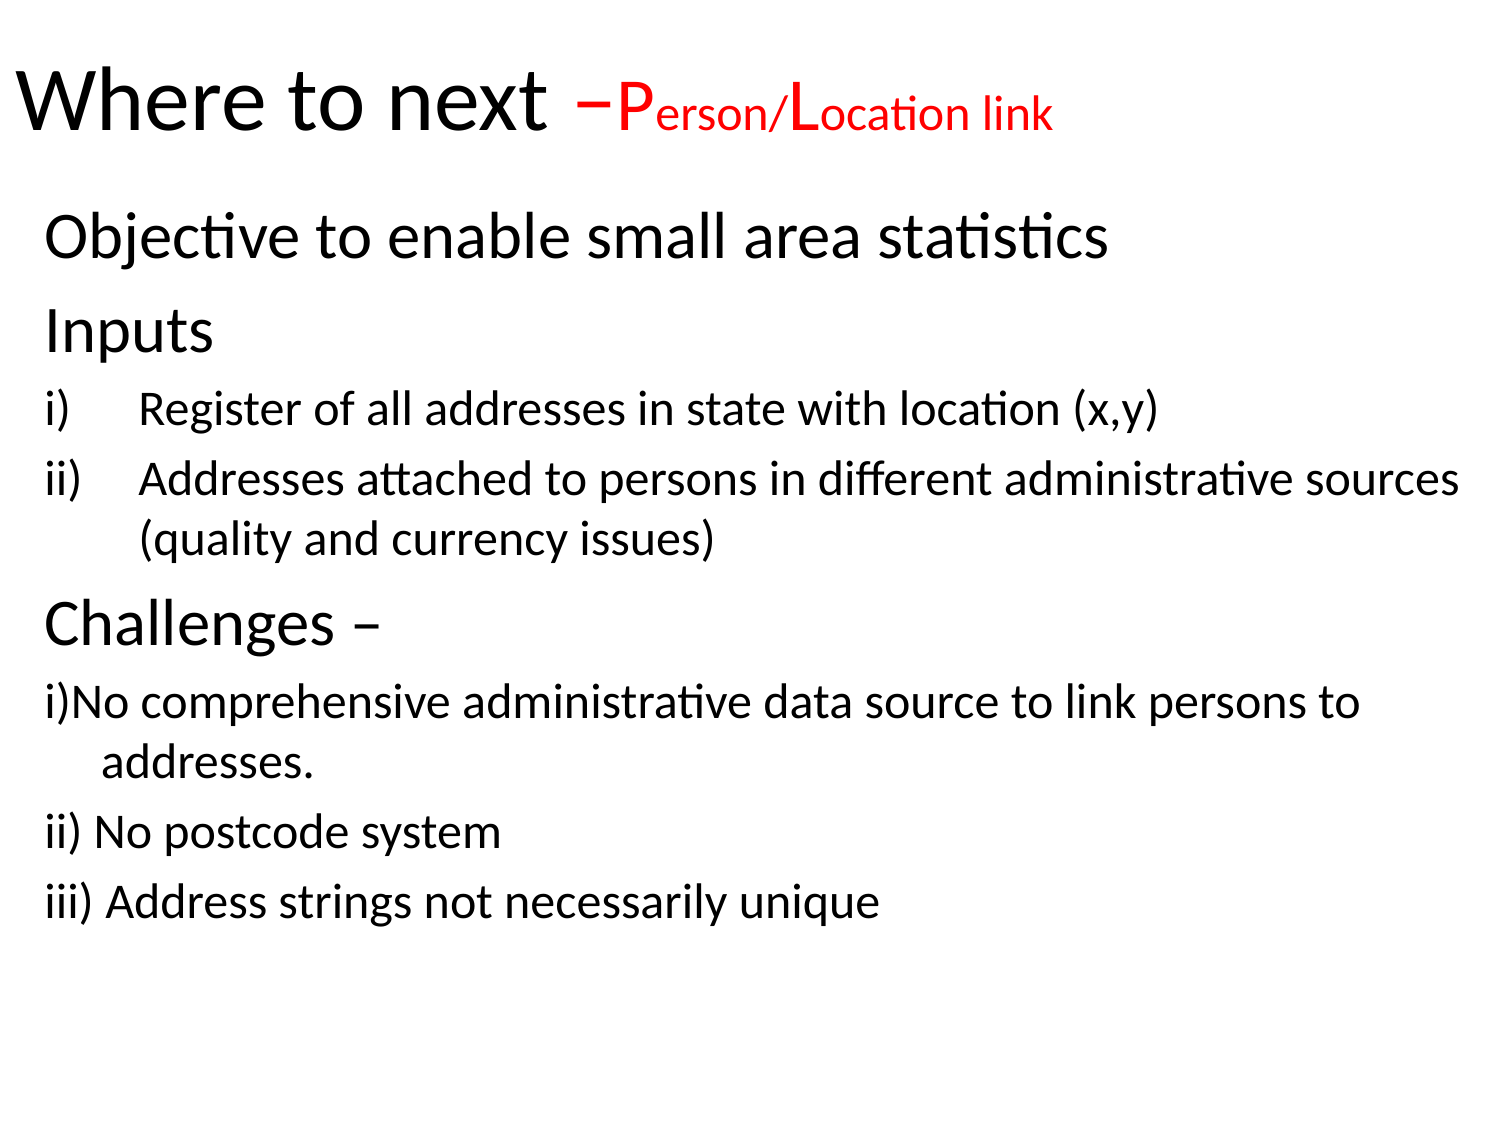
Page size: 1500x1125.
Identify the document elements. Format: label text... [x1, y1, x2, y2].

title Where to next –Person/Location link [0, 0, 1350, 188]
list Objective to enable small area statistics Inputs Register of all addresses in state with location (x,y) Addresses attached to persons in different administrative sources (quality and currency issues) Challenges – i)No comprehensive administrative data source to link persons to addresses. ii) No postcode system iii) Address strings not necessarily unique [29, 184, 1500, 1005]
